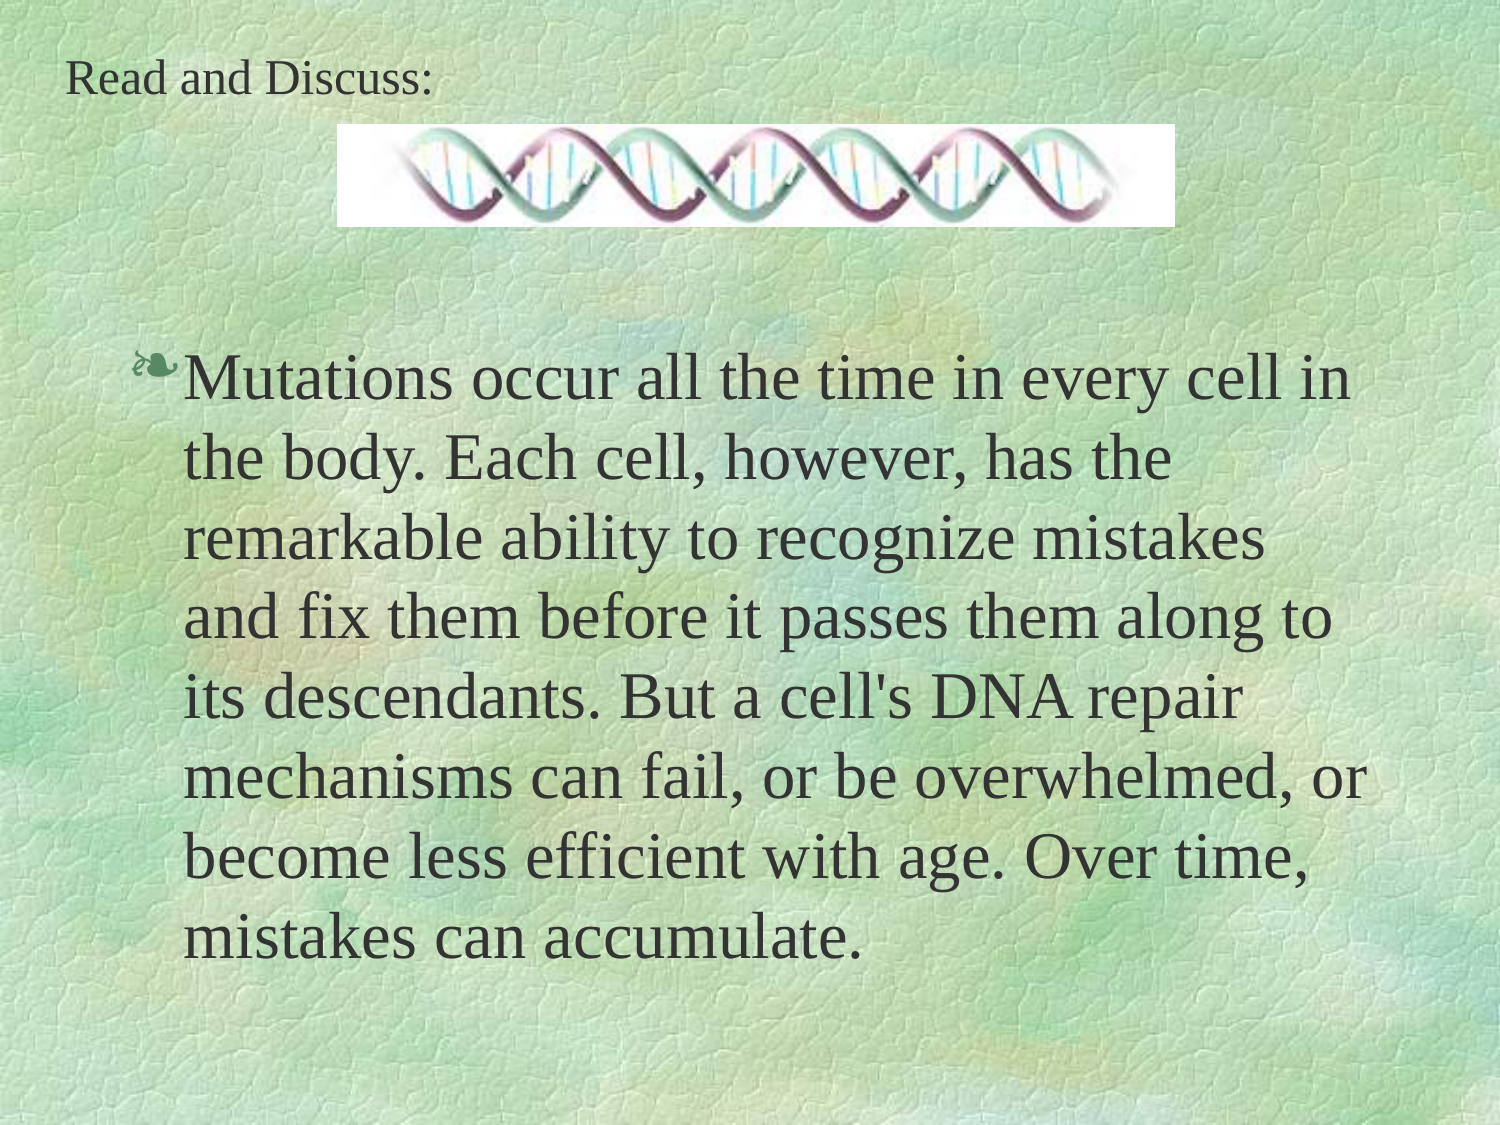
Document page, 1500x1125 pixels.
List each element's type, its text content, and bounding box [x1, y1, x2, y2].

text_box Read and Discuss: [50, 37, 1275, 113]
list Mutations occur all the time in every cell in the body. Each cell, however, has the remarkable ability to recognize mistakes and fix them before it passes them along to its descendants. But a cell's DNA repair mechanisms can fail, or be overwhelmed, or become less efficient with age. Over time, mistakes can accumulate. [112, 324, 1388, 1001]
picture [0, 0, 1500, 1125]
